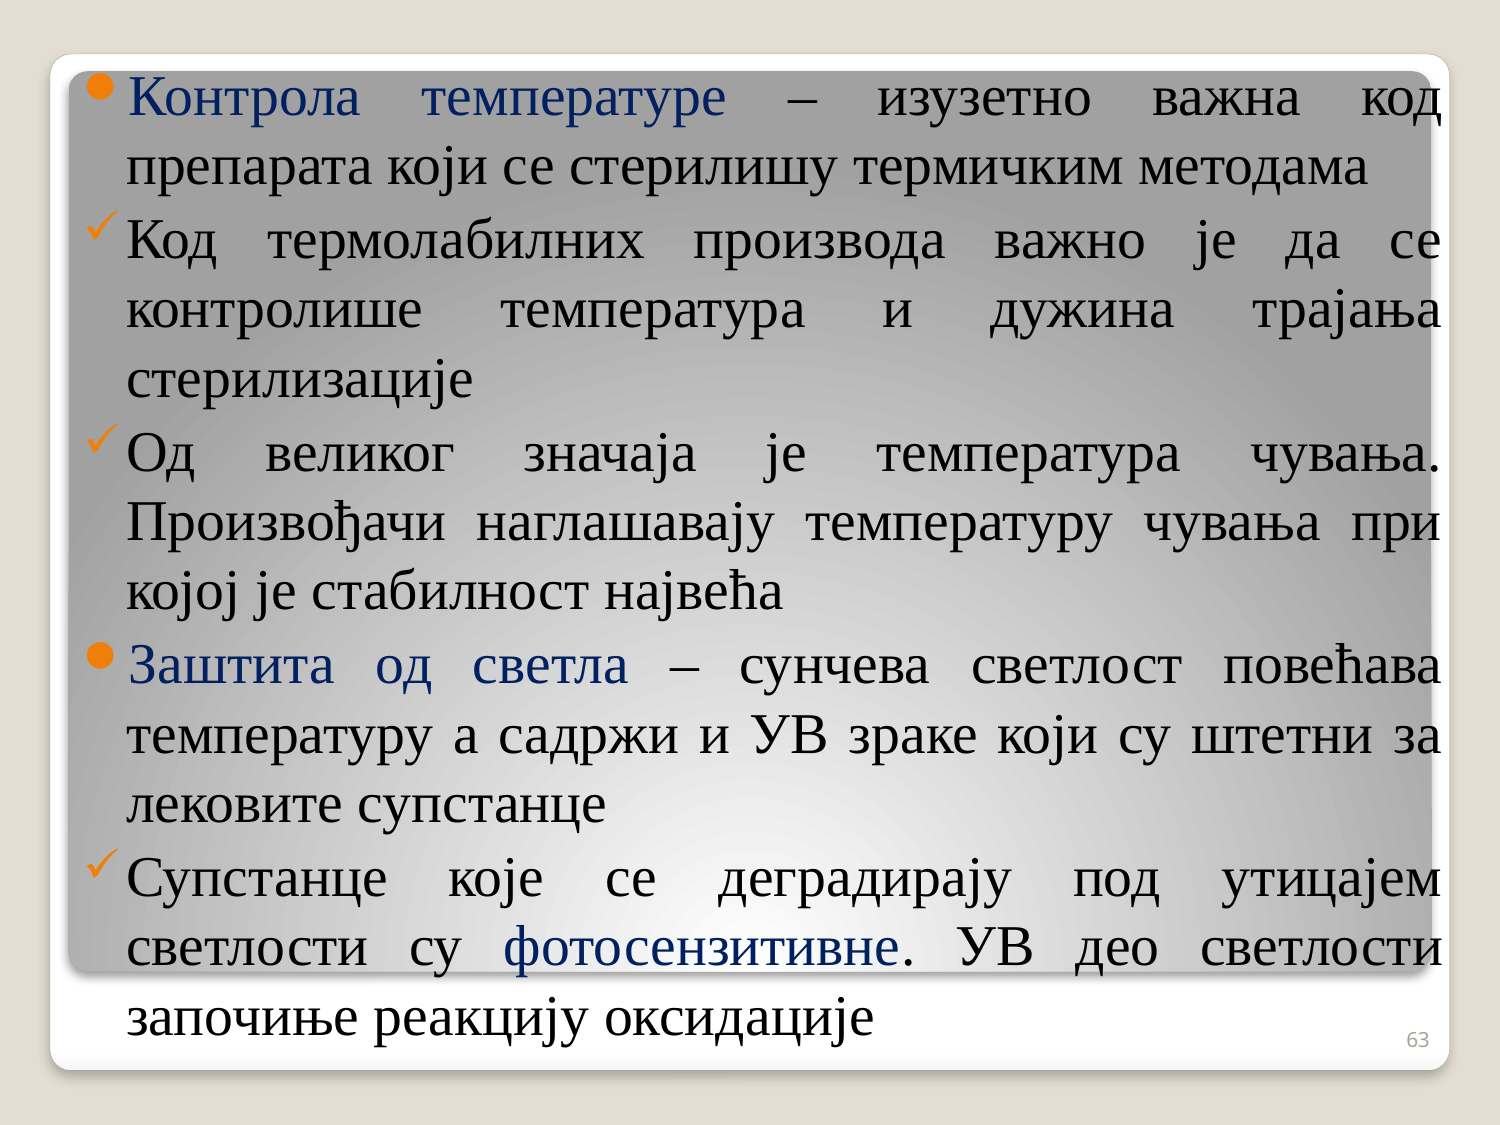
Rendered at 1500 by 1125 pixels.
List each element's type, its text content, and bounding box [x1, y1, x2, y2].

list Контрола температуре – изузетно важна код препарата који се стерилишу термичким методама Код термолабилних производа важно је да се контролише температура и дужина трајања стерилизације Од великог значаја је температура чувања. Произвођачи наглашавају температуру чувања при којој је стабилност највећа Заштита од светла – сунчева светлост повећава температуру а садржи и УВ зраке који су штетни за лековите супстанце Супстанце које се деградирају под утицајем светлости су фотосензитивне. УВ део светлости започиње реакцију оксидације [53, 42, 1459, 1059]
slide_number 63 [1369, 1002, 1445, 1063]
